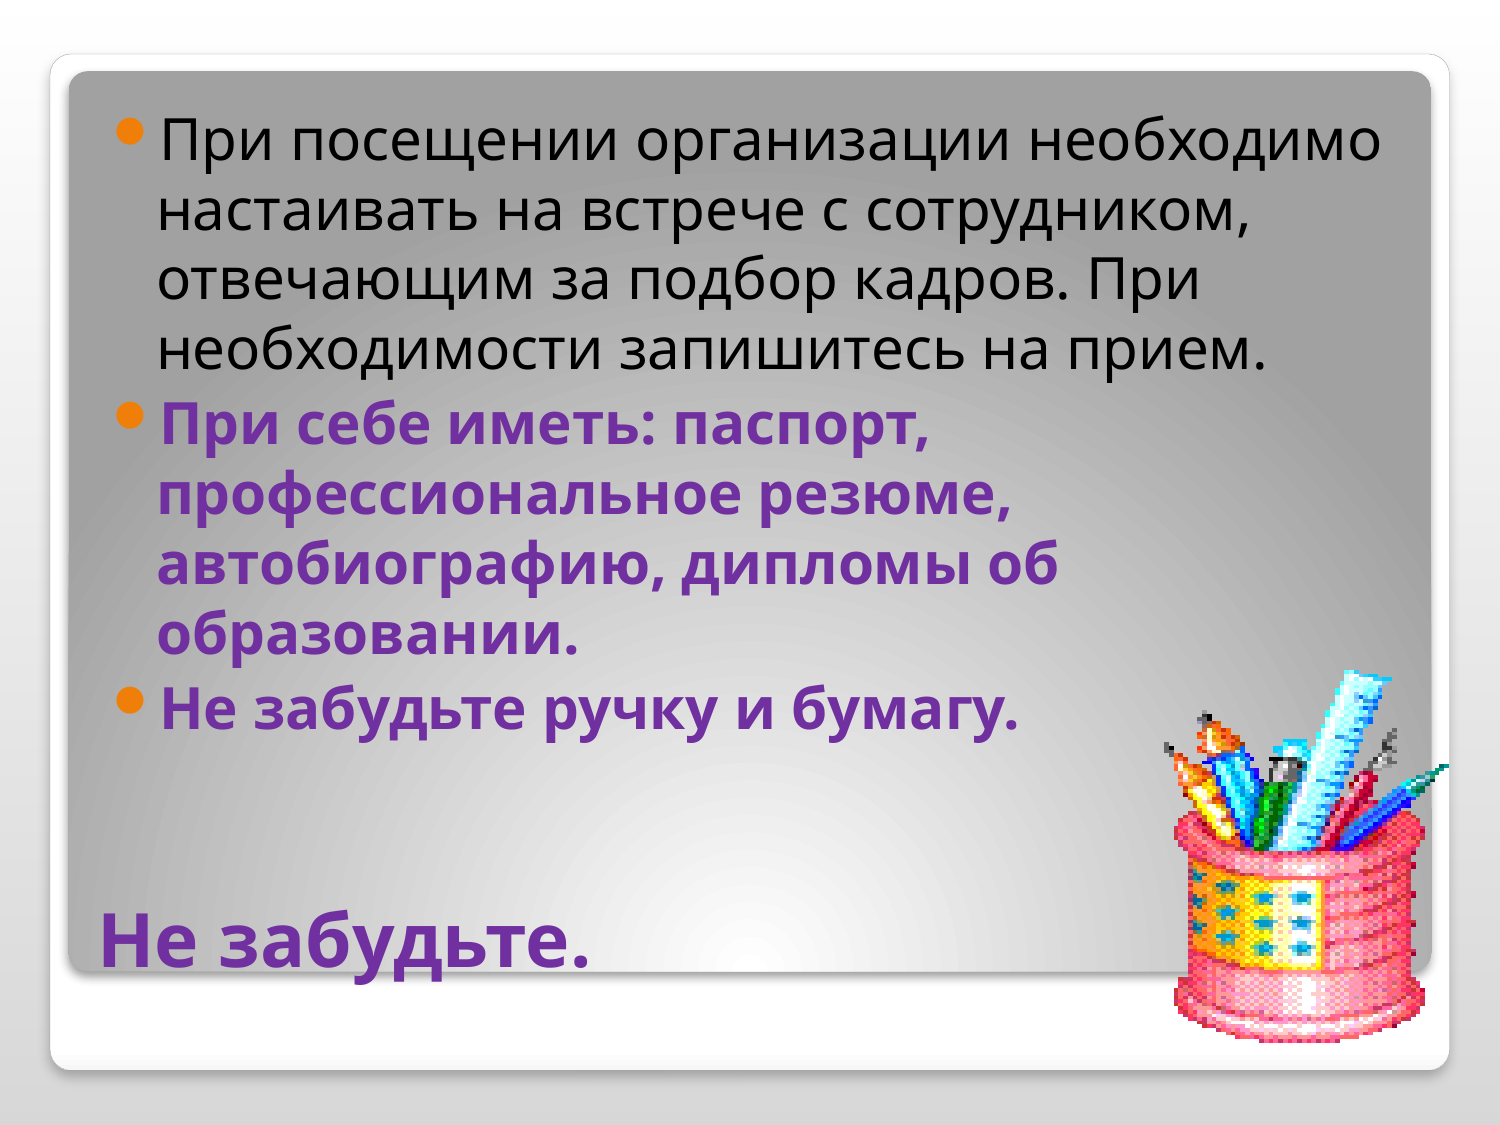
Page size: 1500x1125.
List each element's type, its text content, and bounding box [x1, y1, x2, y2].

picture [1159, 667, 1454, 1044]
list При посещении организации необходимо настаивать на встрече с сотрудником, отвечающим за подбор кадров. При необходимости запишитесь на прием. При себе иметь: паспорт, профессиональное резюме, автобиографию, дипломы об образовании. Не забудьте ручку и бумагу. [82, 86, 1425, 774]
title Не забудьте. [82, 817, 1152, 990]
